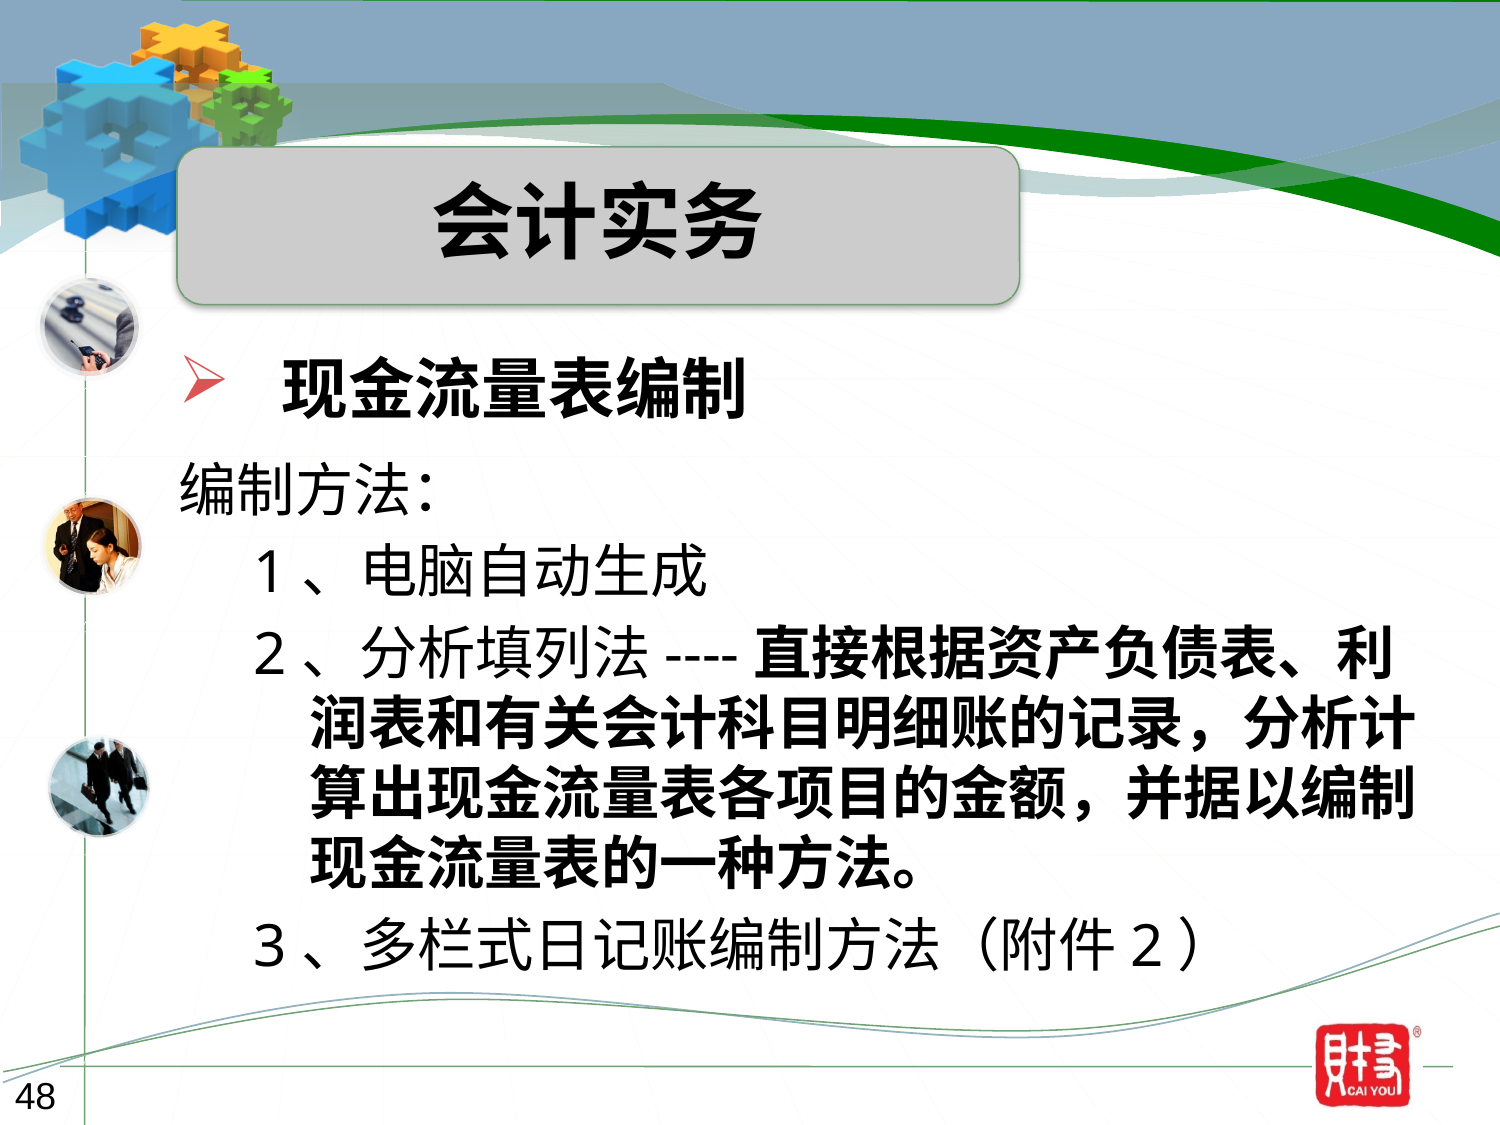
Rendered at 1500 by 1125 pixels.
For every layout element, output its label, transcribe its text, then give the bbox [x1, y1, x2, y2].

picture [277, 142, 300, 146]
text_box 编制方法： 1、电脑自动生成 2、分析填列法----直接根据资产负债表、利润表和有关会计科目明细账的记录，分析计算出现金流量表各项目的金额，并据以编制现金流量表的一种方法。 3、多栏式日记账编制方法（附件2） [163, 445, 1442, 1015]
picture [51, 740, 147, 835]
text_box 48 [0, 1064, 94, 1125]
picture [46, 501, 138, 591]
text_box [176, 146, 1020, 305]
picture [45, 283, 134, 371]
picture [0, 18, 300, 226]
picture [1312, 1019, 1423, 1114]
text_box 现金流量表编制 [163, 339, 1078, 435]
picture [6, 170, 176, 252]
